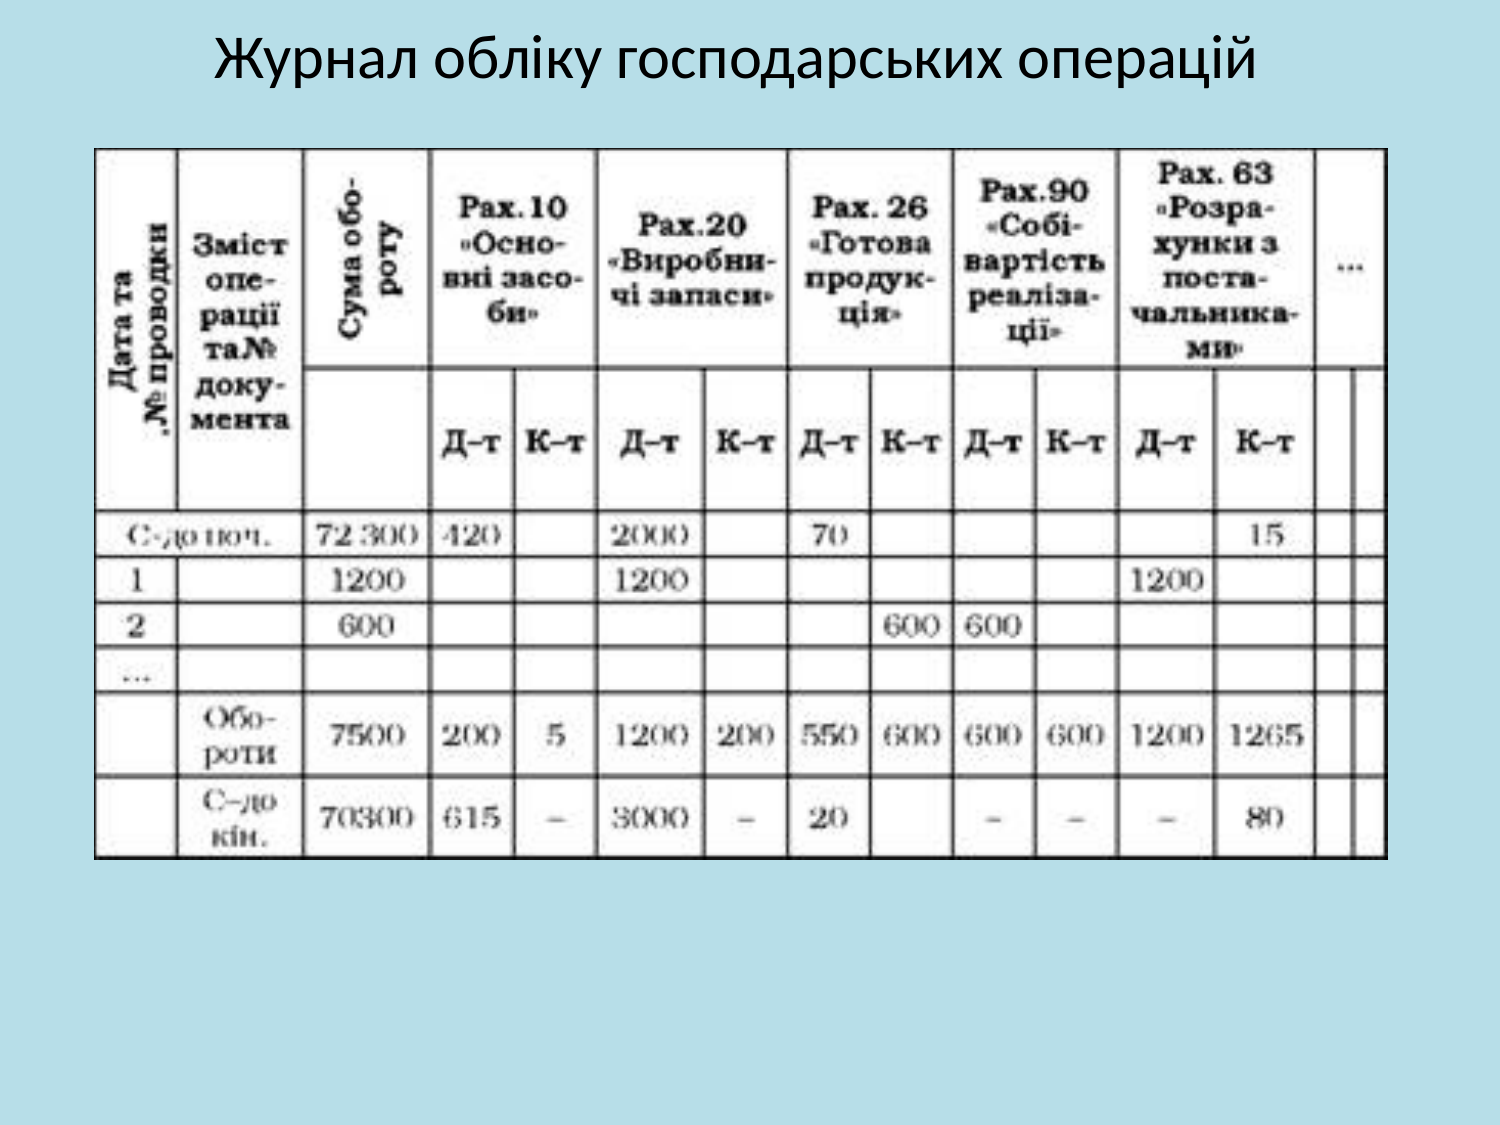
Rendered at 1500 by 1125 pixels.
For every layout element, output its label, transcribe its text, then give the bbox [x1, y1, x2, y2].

title Журнал обліку господарських операцій [75, 0, 1400, 112]
picture [94, 148, 1389, 861]
